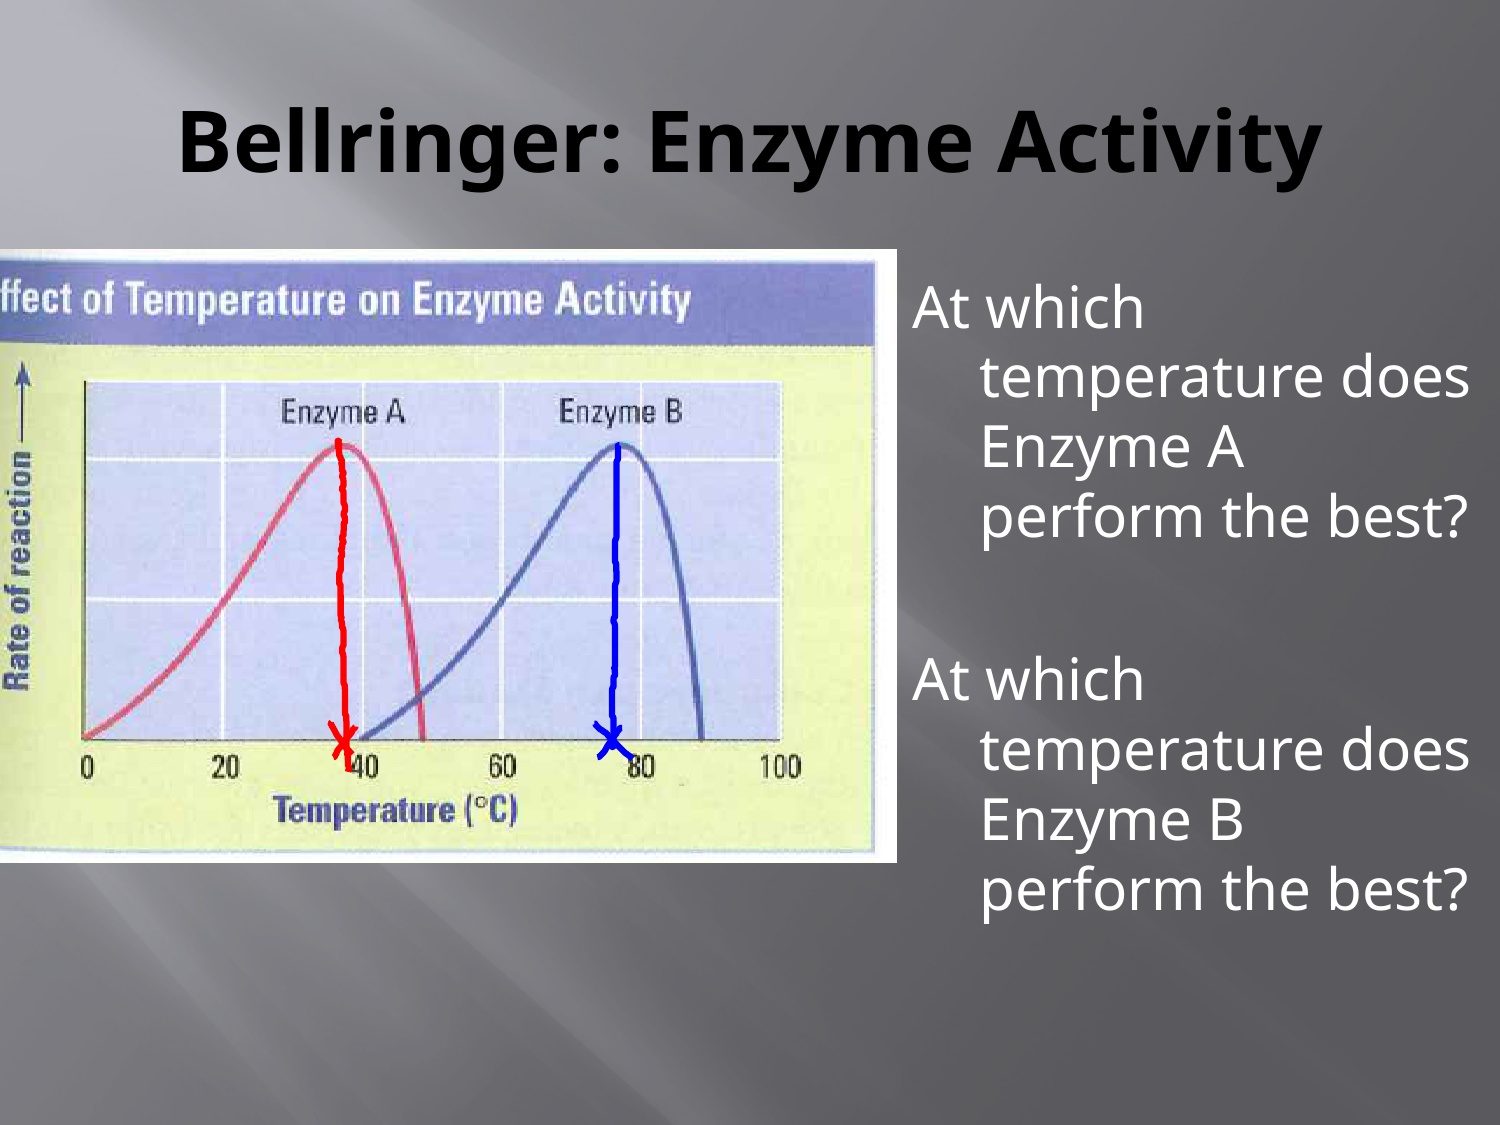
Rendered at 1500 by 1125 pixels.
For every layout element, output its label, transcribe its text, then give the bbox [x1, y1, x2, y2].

title Bellringer: Enzyme Activity [75, 45, 1425, 233]
picture [0, 249, 897, 863]
list At which temperature does Enzyme A perform the best? At which temperature does Enzyme B perform the best? [875, 262, 1500, 1035]
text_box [330, 440, 633, 773]
